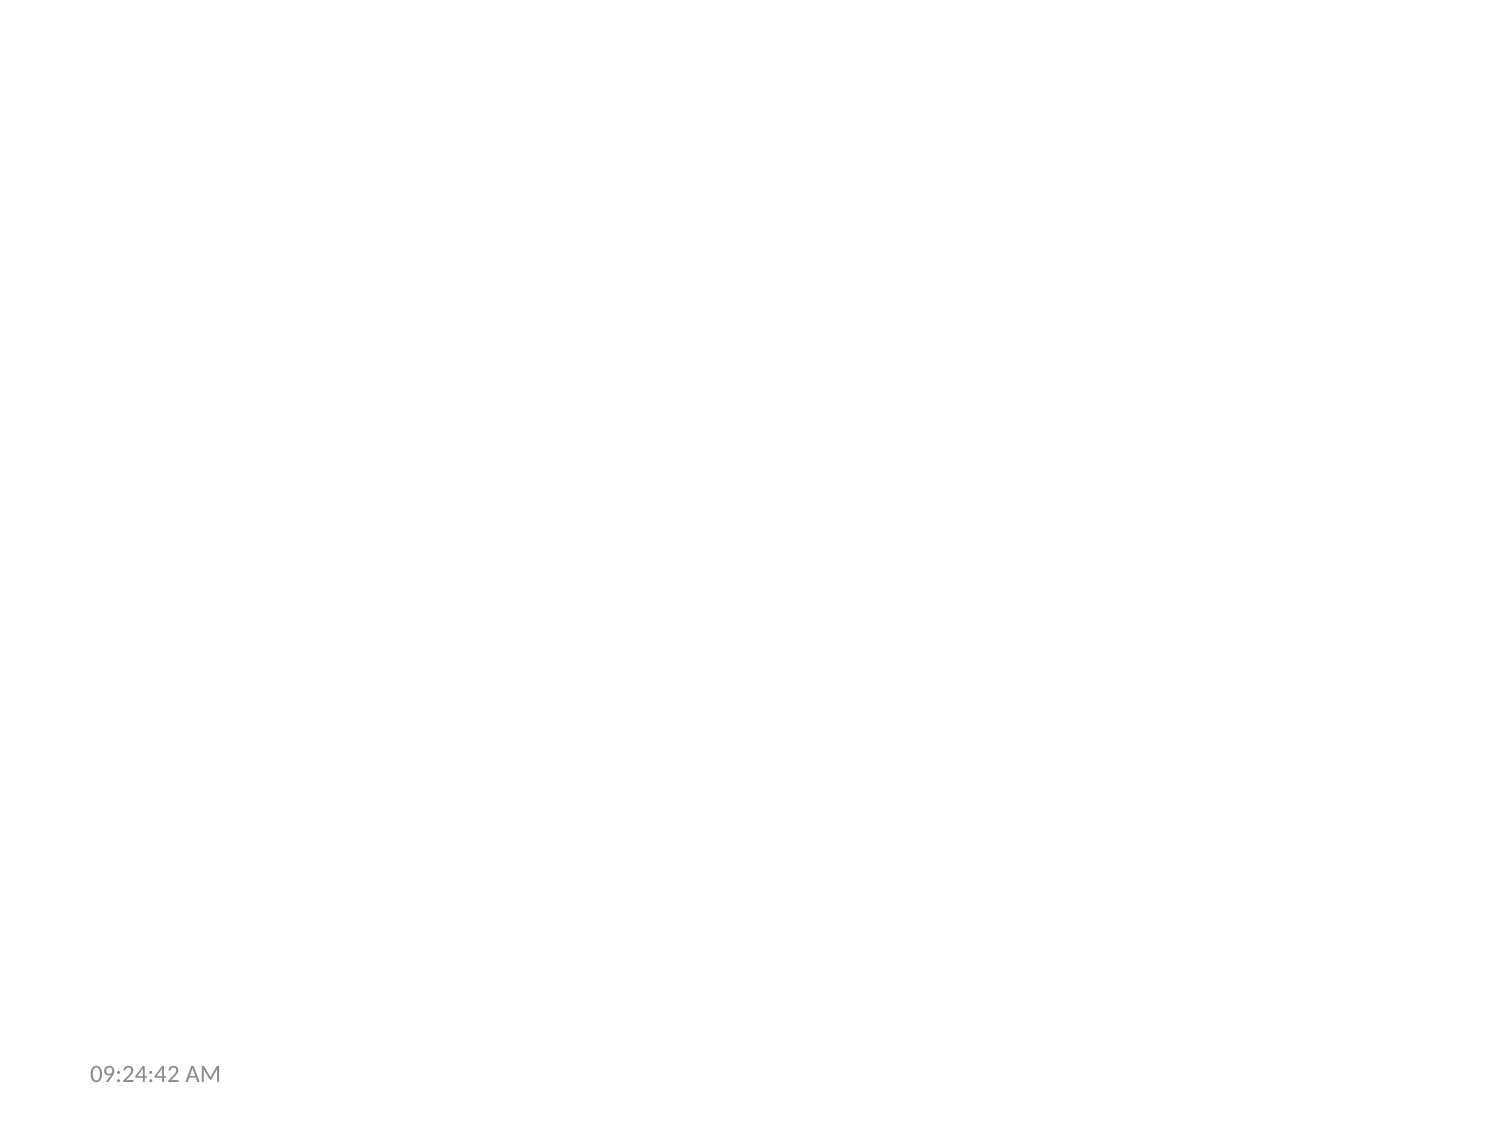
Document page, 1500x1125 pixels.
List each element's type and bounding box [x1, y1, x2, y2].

slide_number [75, 1042, 425, 1103]
